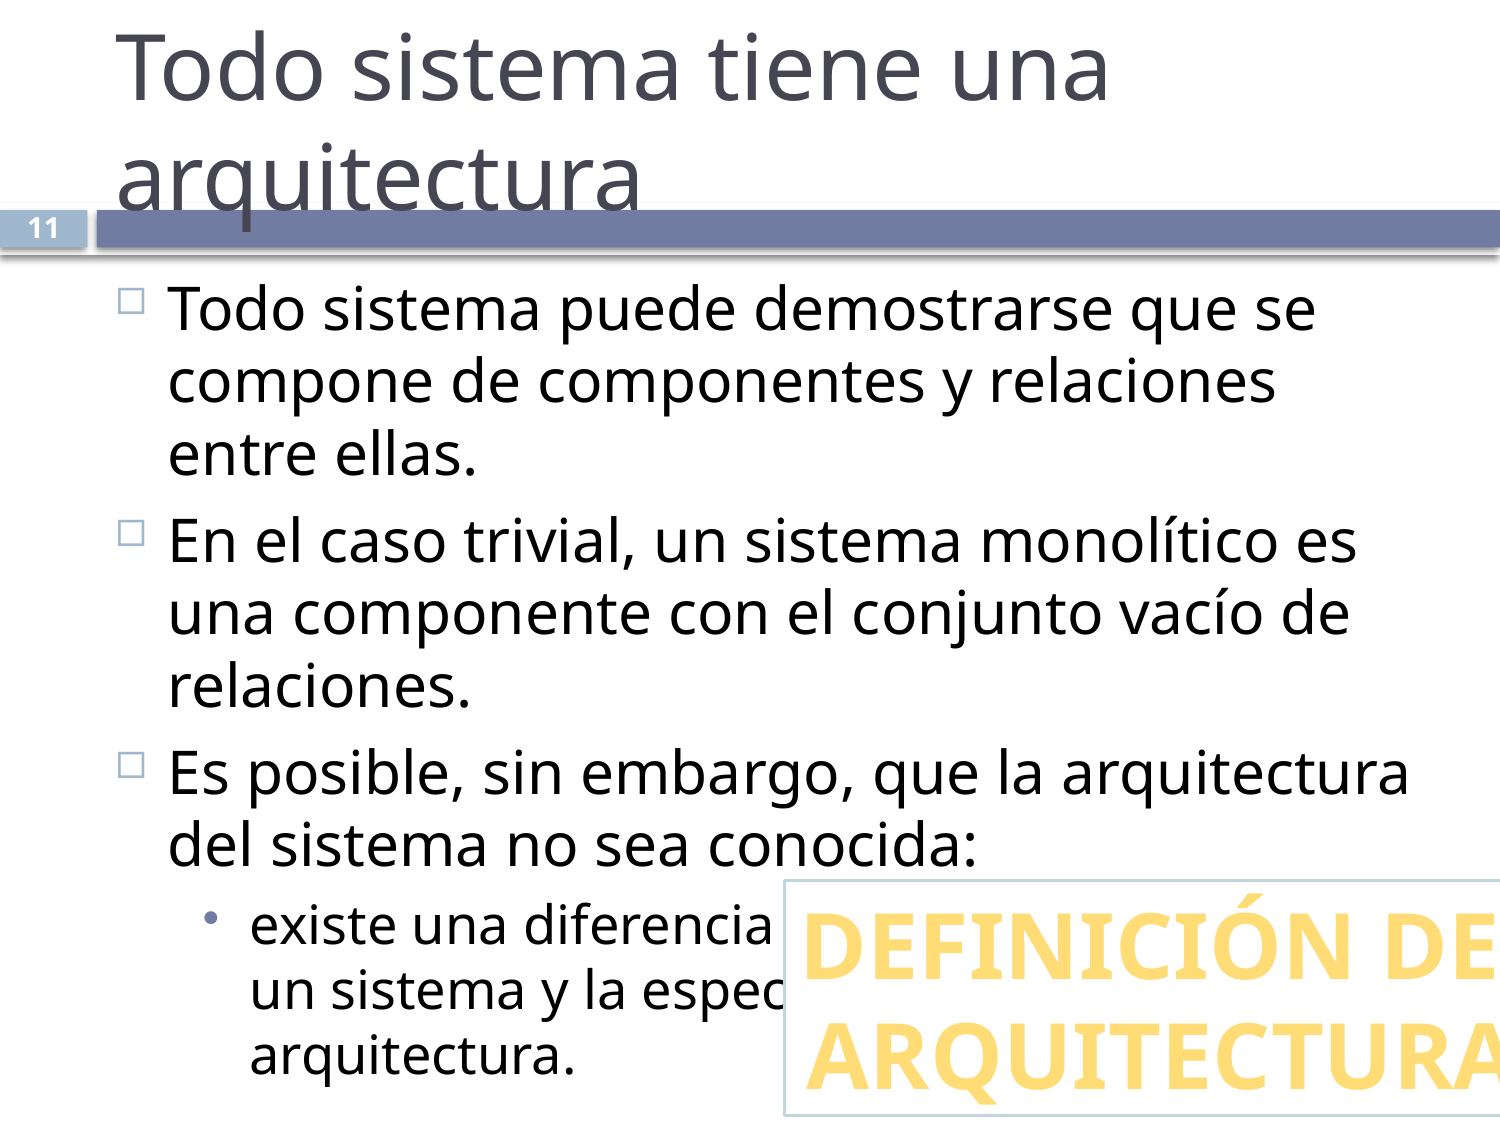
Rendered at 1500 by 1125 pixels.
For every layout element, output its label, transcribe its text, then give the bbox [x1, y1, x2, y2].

title Todo sistema tiene una arquitectura [100, 37, 1438, 200]
list Todo sistema puede demostrarse que se compone de componentes y relaciones entre ellas. En el caso trivial, un sistema monolítico es una componente con el conjunto vacío de relaciones. Es posible, sin embargo, que la arquitectura del sistema no sea conocida: existe una diferencia entre la arquitectura de un sistema y la especificación de esa arquitectura. [100, 262, 1438, 1005]
text_box Definición de Arquitectura [783, 879, 1500, 1117]
slide_number 11 [0, 208, 88, 249]
